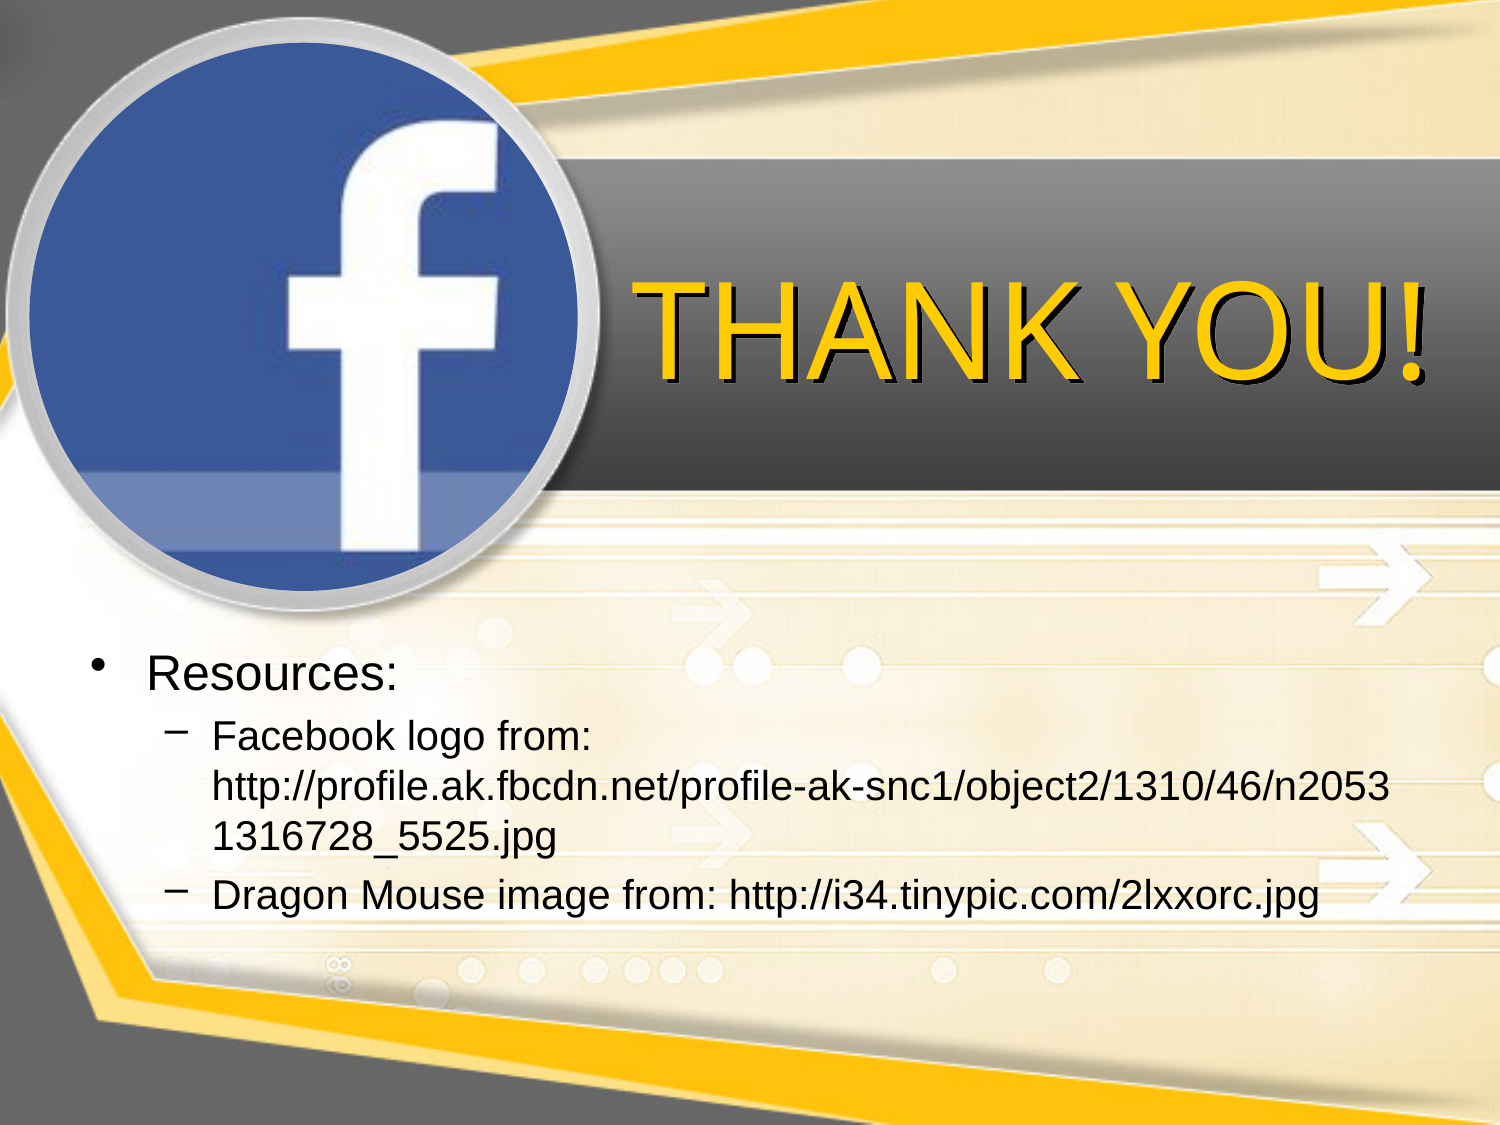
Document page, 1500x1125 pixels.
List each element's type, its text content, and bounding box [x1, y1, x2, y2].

title THANK YOU! [599, 162, 1463, 488]
list Resources: Facebook logo from: http://profile.ak.fbcdn.net/profile-ak-snc1/object2/1310/46/n20531316728_5525.jpg Dragon Mouse image from: http://i34.tinypic.com/2lxxorc.jpg [75, 633, 1425, 1005]
picture [0, 0, 1500, 1125]
